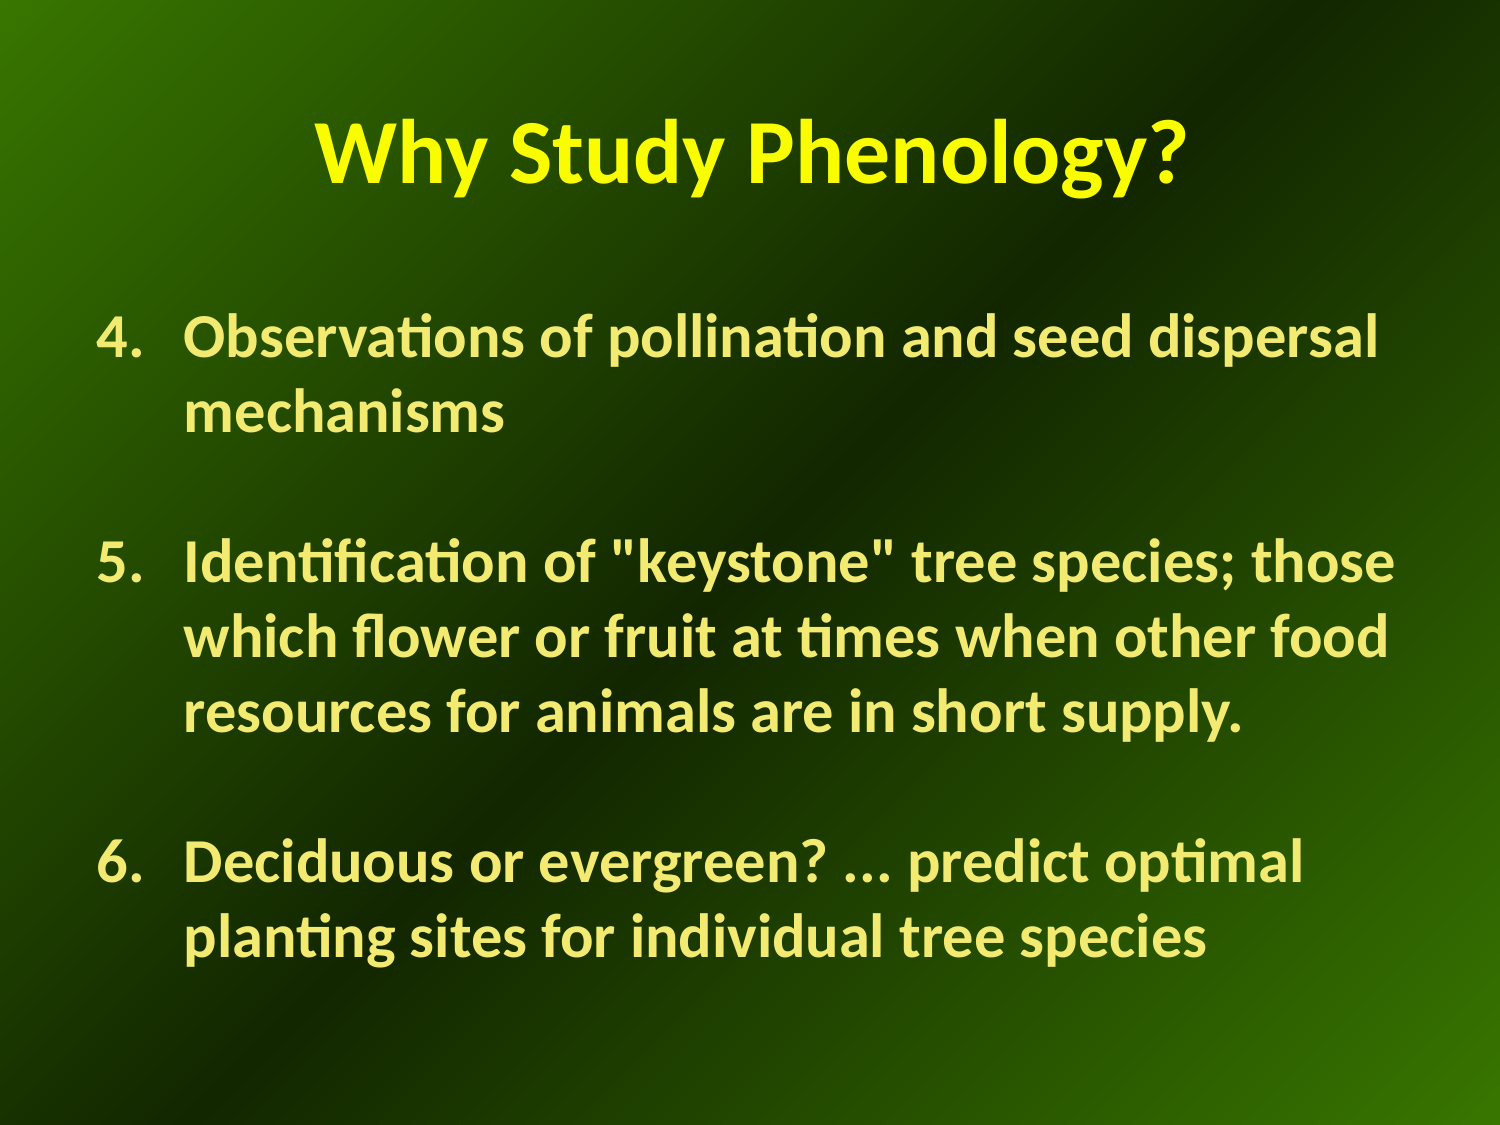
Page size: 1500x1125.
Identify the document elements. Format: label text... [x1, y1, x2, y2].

title 4. Observations of pollination and seed dispersal mechanisms 5. Identification of "keystone" tree species; those which flower or fruit at times when other food resources for animals are in short supply. 6. Deciduous or evergreen? ... predict optimal planting sites for individual tree species [82, 210, 1430, 1067]
text_box Why Study Phenology? [17, 84, 1489, 210]
